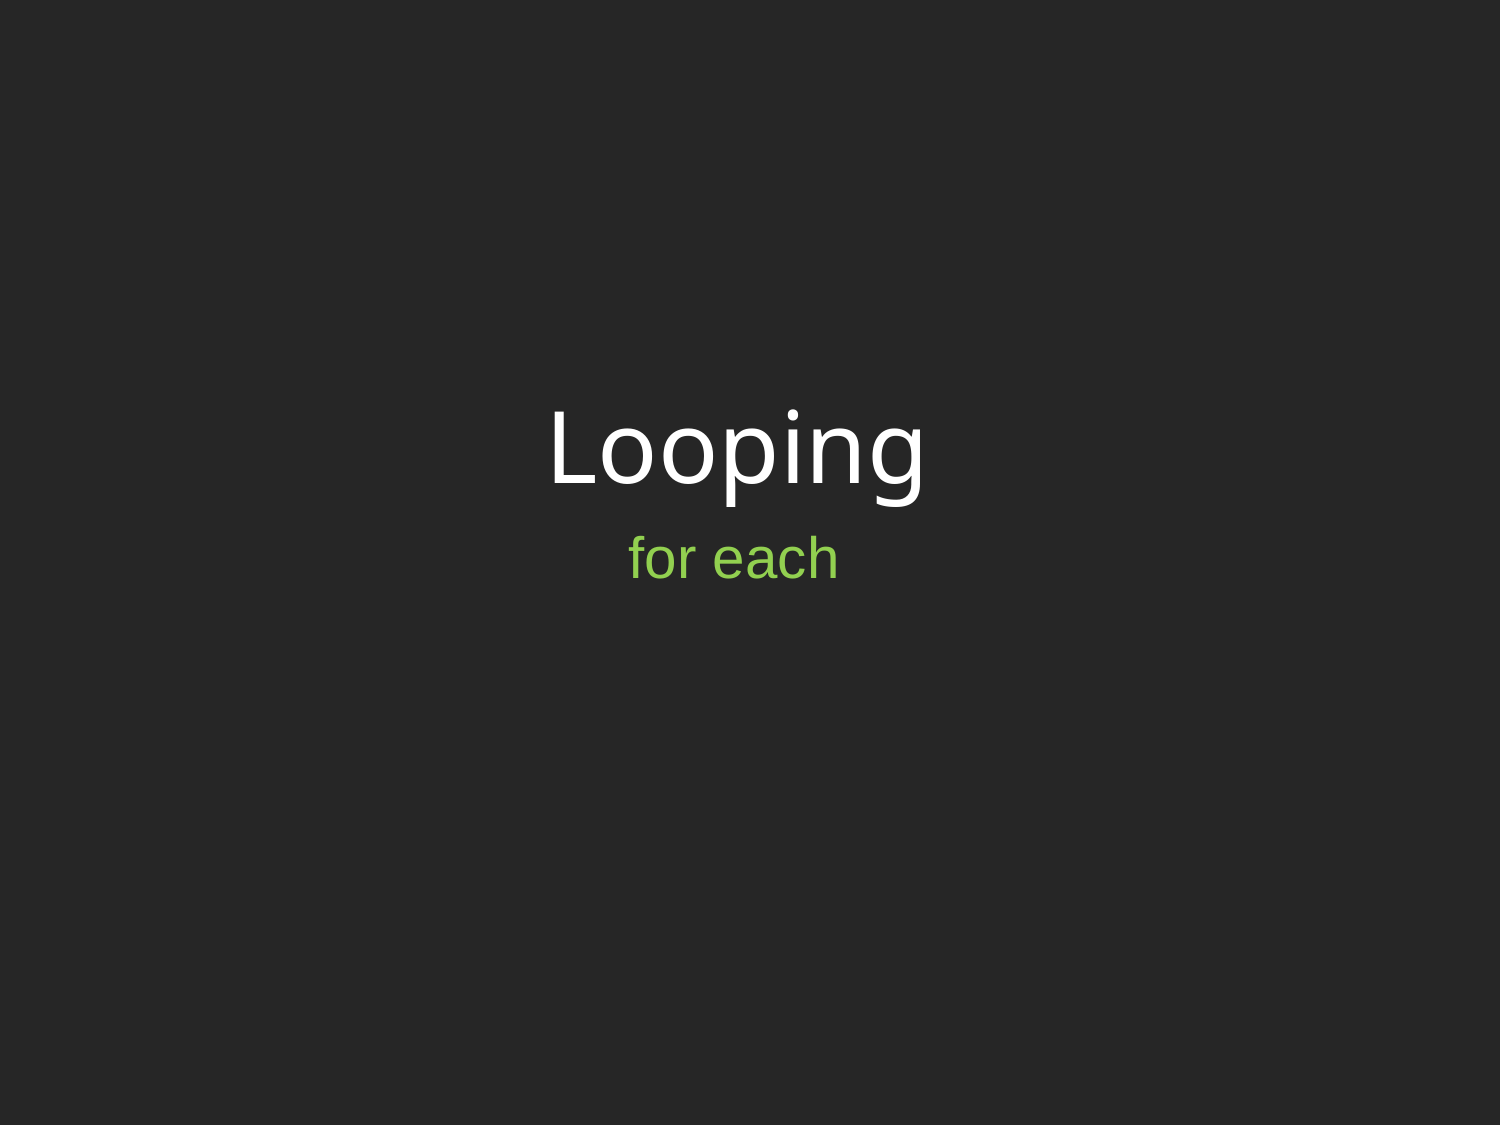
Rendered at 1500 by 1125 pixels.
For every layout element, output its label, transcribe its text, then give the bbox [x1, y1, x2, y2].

title Looping [62, 349, 1413, 538]
text_box for each [613, 512, 855, 598]
